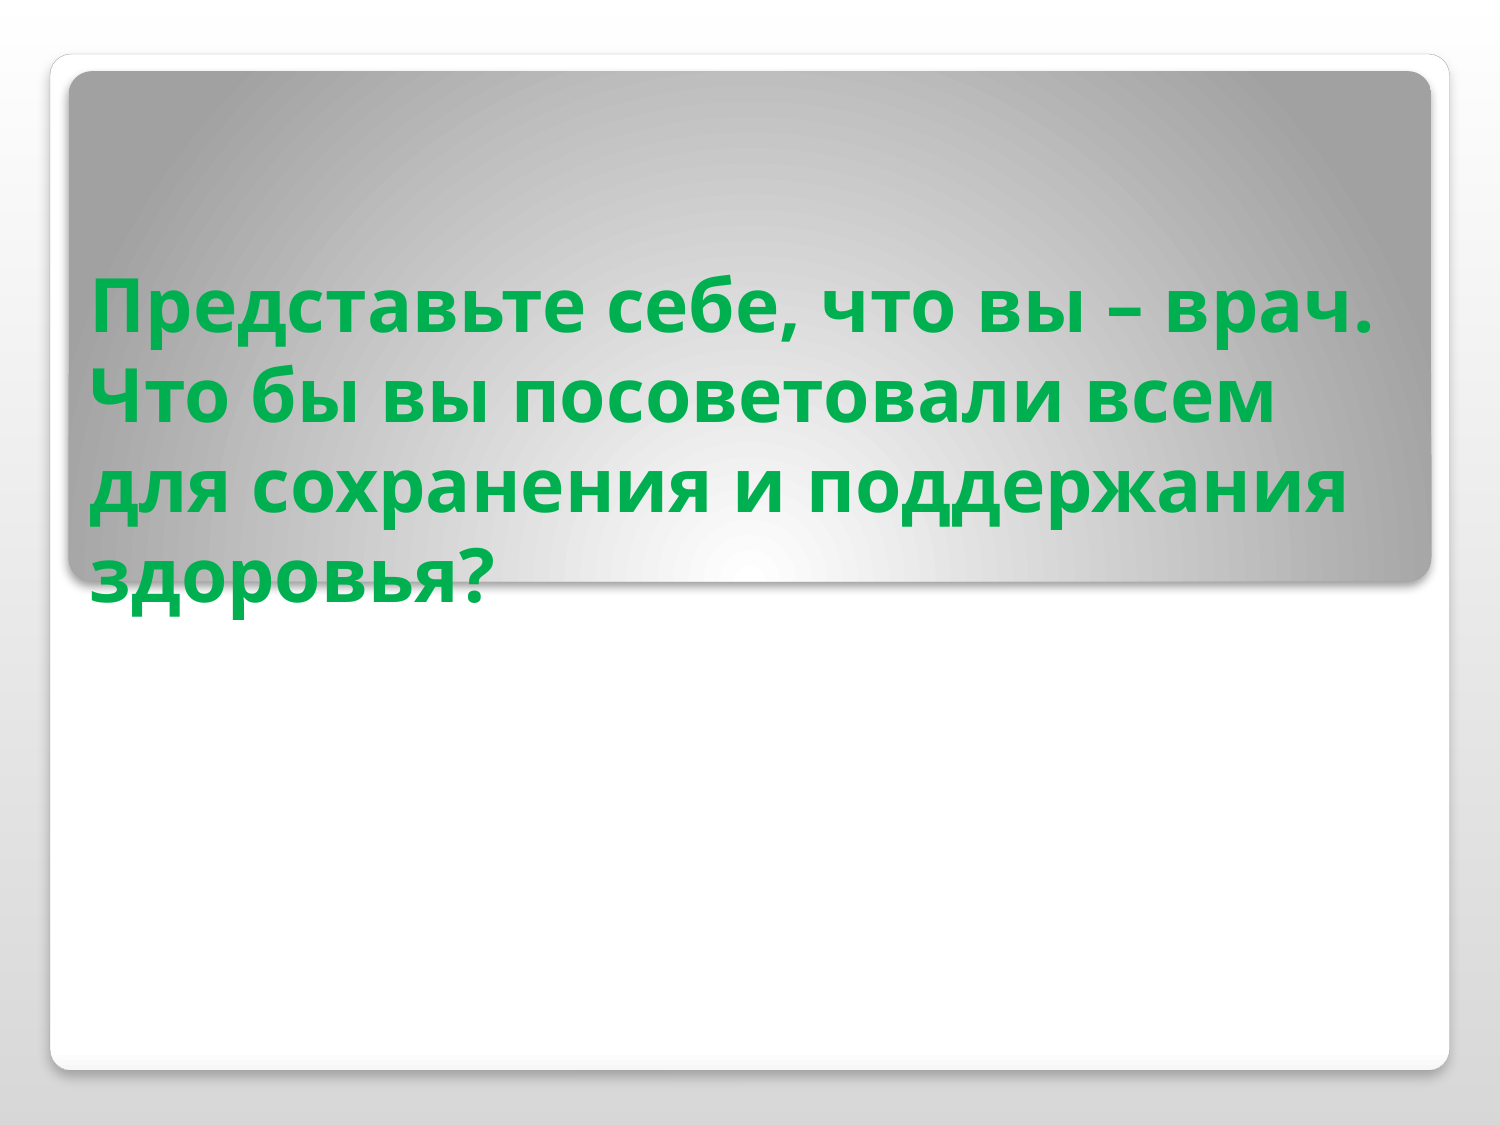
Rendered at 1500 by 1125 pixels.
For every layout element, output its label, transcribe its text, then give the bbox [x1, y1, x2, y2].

title Представьте себе, что вы – врач. Что бы вы посоветовали всем для сохранения и поддержания здоровья? [82, 58, 1394, 715]
